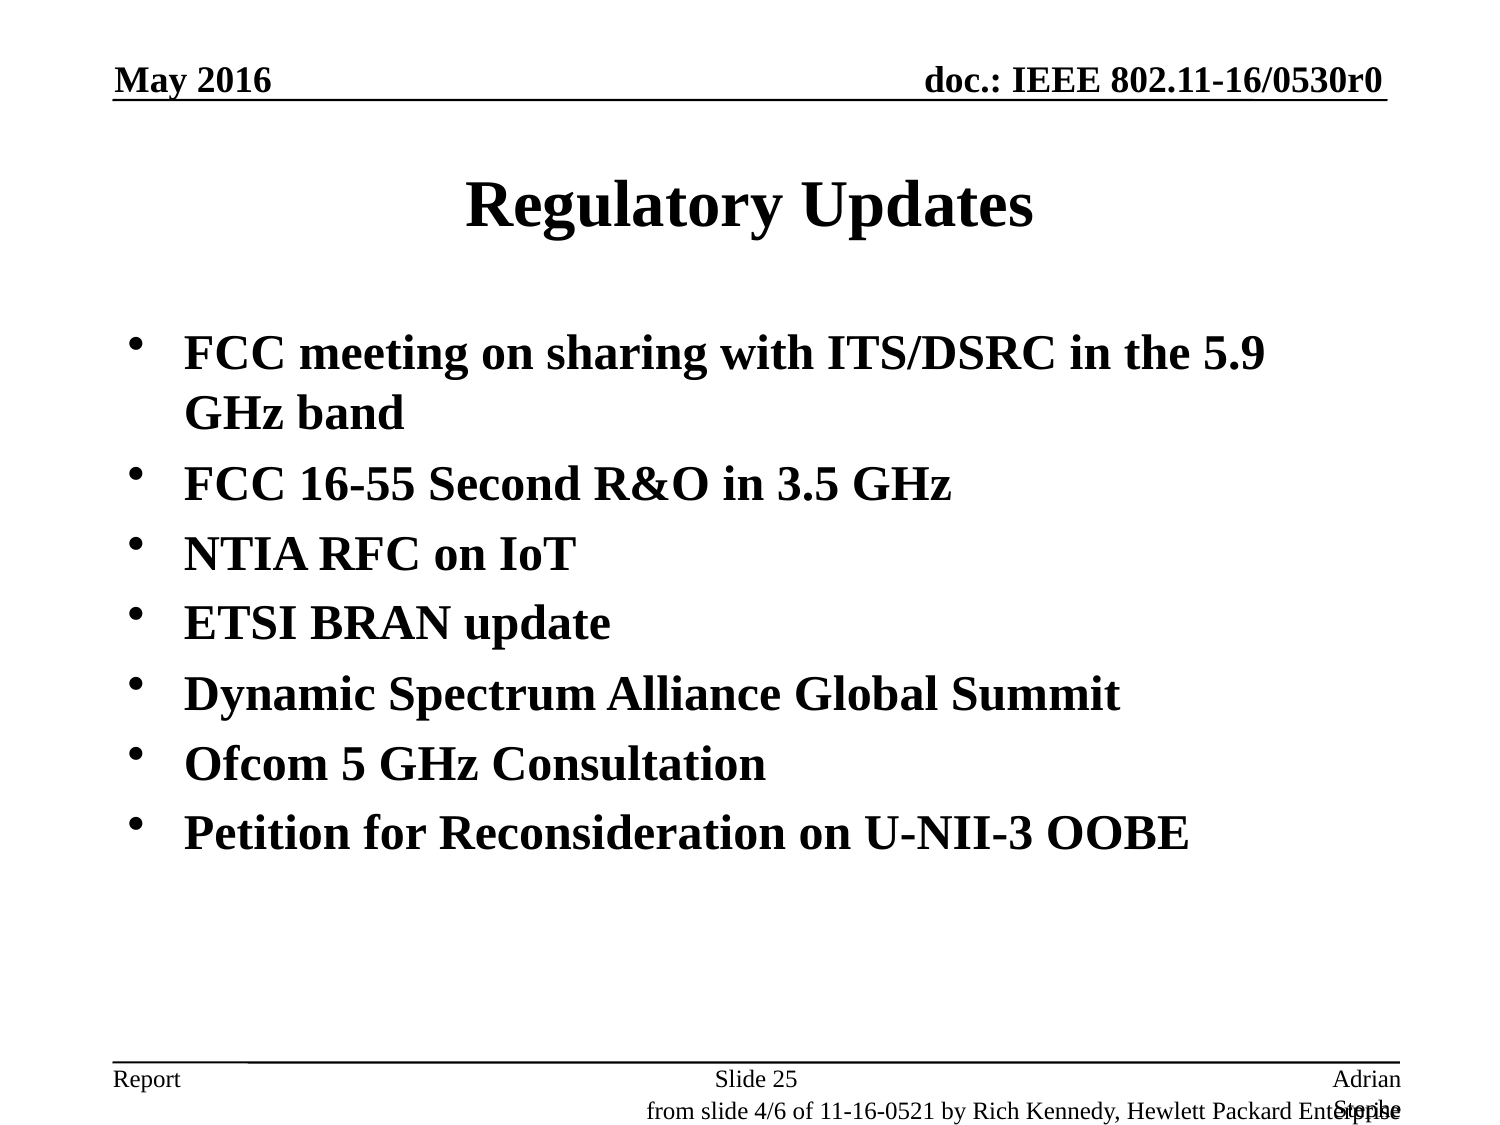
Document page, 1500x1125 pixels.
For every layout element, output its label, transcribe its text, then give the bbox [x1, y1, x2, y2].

slide_number Slide 25 [711, 1061, 801, 1087]
text_box from slide 4/6 of 11-16-0521 by Rich Kennedy, Hewlett Packard Enterprise [343, 1087, 1417, 1125]
footer Adrian Stephens, Intel Corporation [1324, 1061, 1402, 1087]
title Regulatory Updates [112, 112, 1388, 288]
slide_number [114, 54, 374, 101]
list FCC meeting on sharing with ITS/DSRC in the 5.9 GHz band FCC 16-55 Second R&O in 3.5 GHz NTIA RFC on IoT ETSI BRAN update Dynamic Spectrum Alliance Global Summit Ofcom 5 GHz Consultation Petition for Reconsideration on U-NII-3 OOBE [112, 312, 1388, 975]
